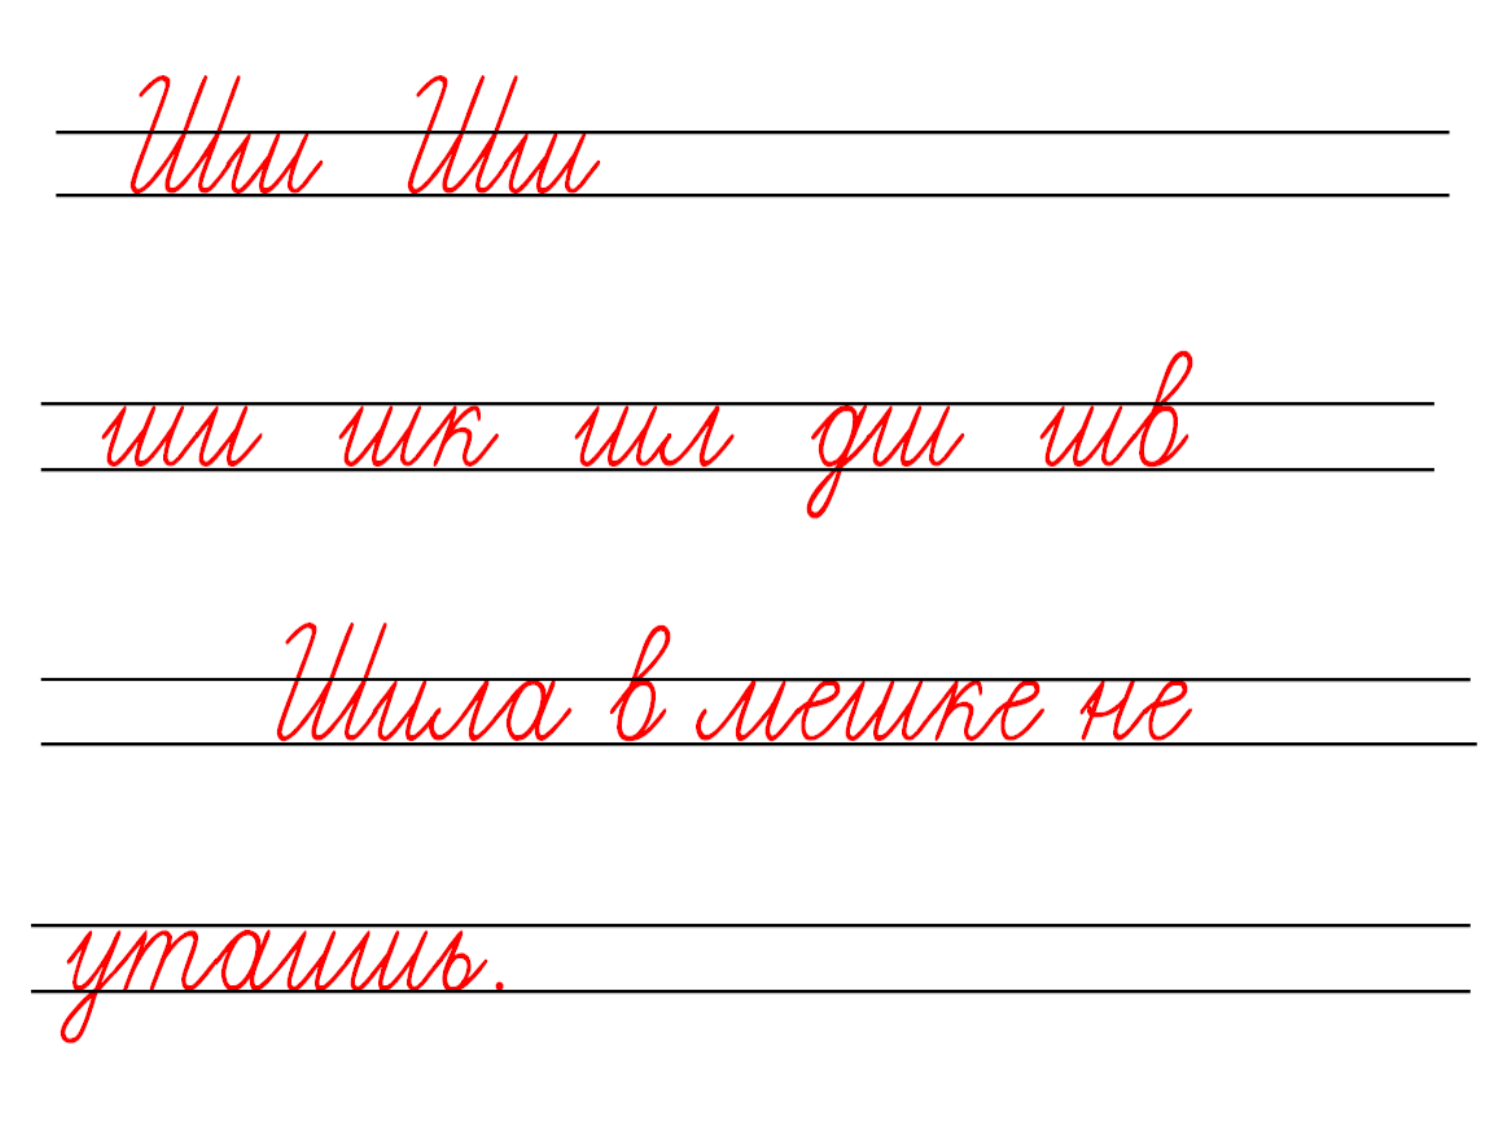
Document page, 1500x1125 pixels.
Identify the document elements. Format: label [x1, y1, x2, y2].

list [0, 0, 1500, 1125]
